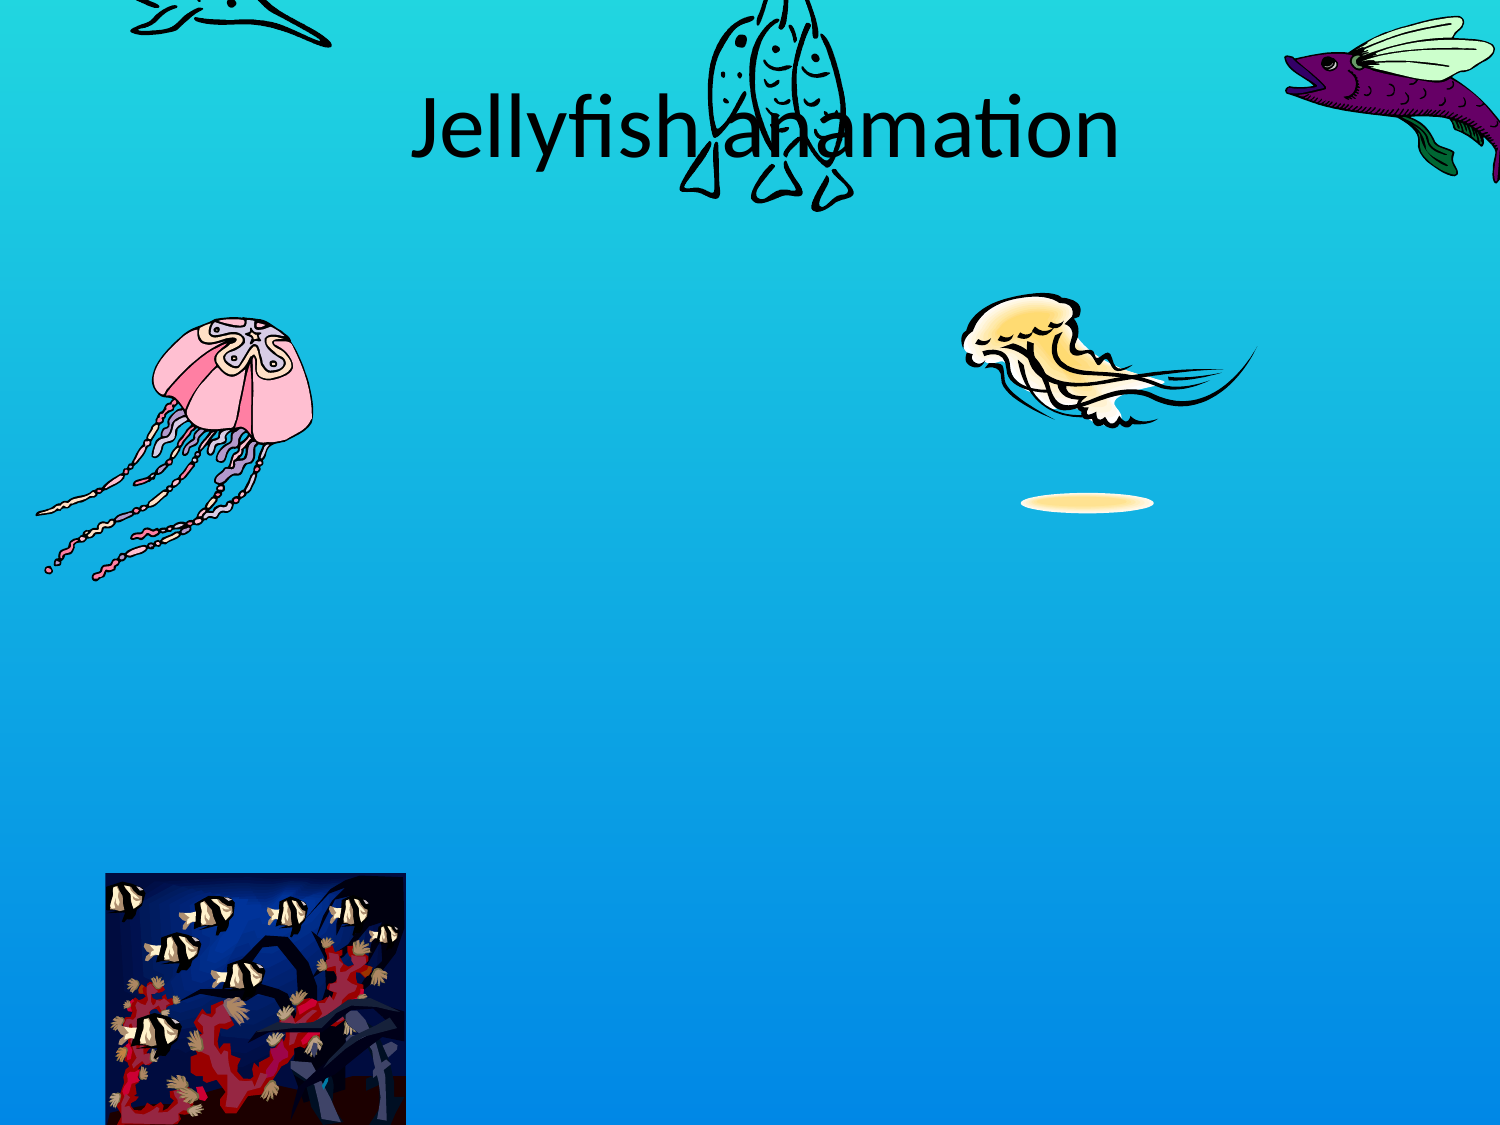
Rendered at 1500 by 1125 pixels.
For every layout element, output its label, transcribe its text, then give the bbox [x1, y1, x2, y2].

picture [0, 292, 1500, 580]
picture [34, 0, 332, 48]
picture [105, 874, 407, 1125]
title Jellyfish anamation [128, 0, 1404, 242]
picture [100, 891, 104, 902]
picture [1280, 10, 1500, 170]
picture [679, 0, 854, 212]
